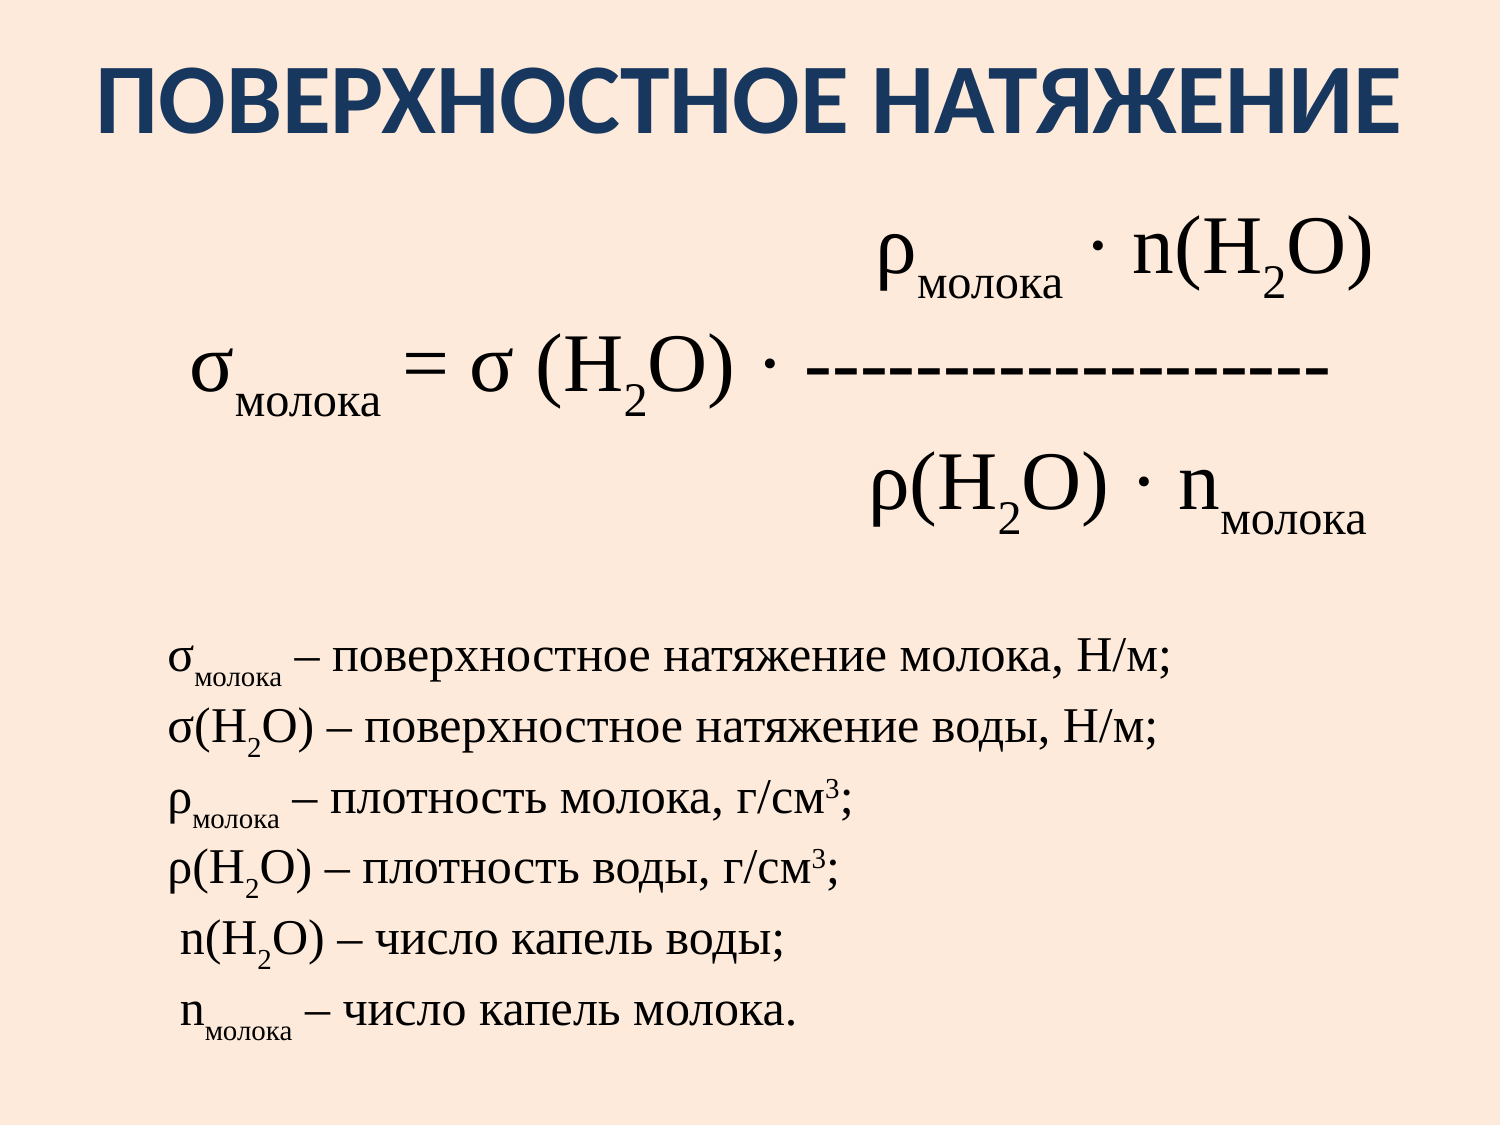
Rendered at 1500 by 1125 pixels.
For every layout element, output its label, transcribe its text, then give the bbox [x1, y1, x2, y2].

text_box σмолока – поверхностное натяжение молока, Н/м; σ(H2О) – поверхностное натяжение воды, Н/м; ρмолока – плотность молока, г/см3; ρ(Н2О) – плотность воды, г/см3; n(Н2О) – число капель воды; nмолока – число капель молока. [152, 613, 1278, 1054]
text_box ρмолока · n(H2О) σмолока = σ (H2О) · ------------------- ρ(Н2О) · nмолока [0, 174, 1500, 552]
text_box ПОВЕРХНОСТНОЕ НАТЯЖЕНИЕ [0, 0, 1500, 174]
